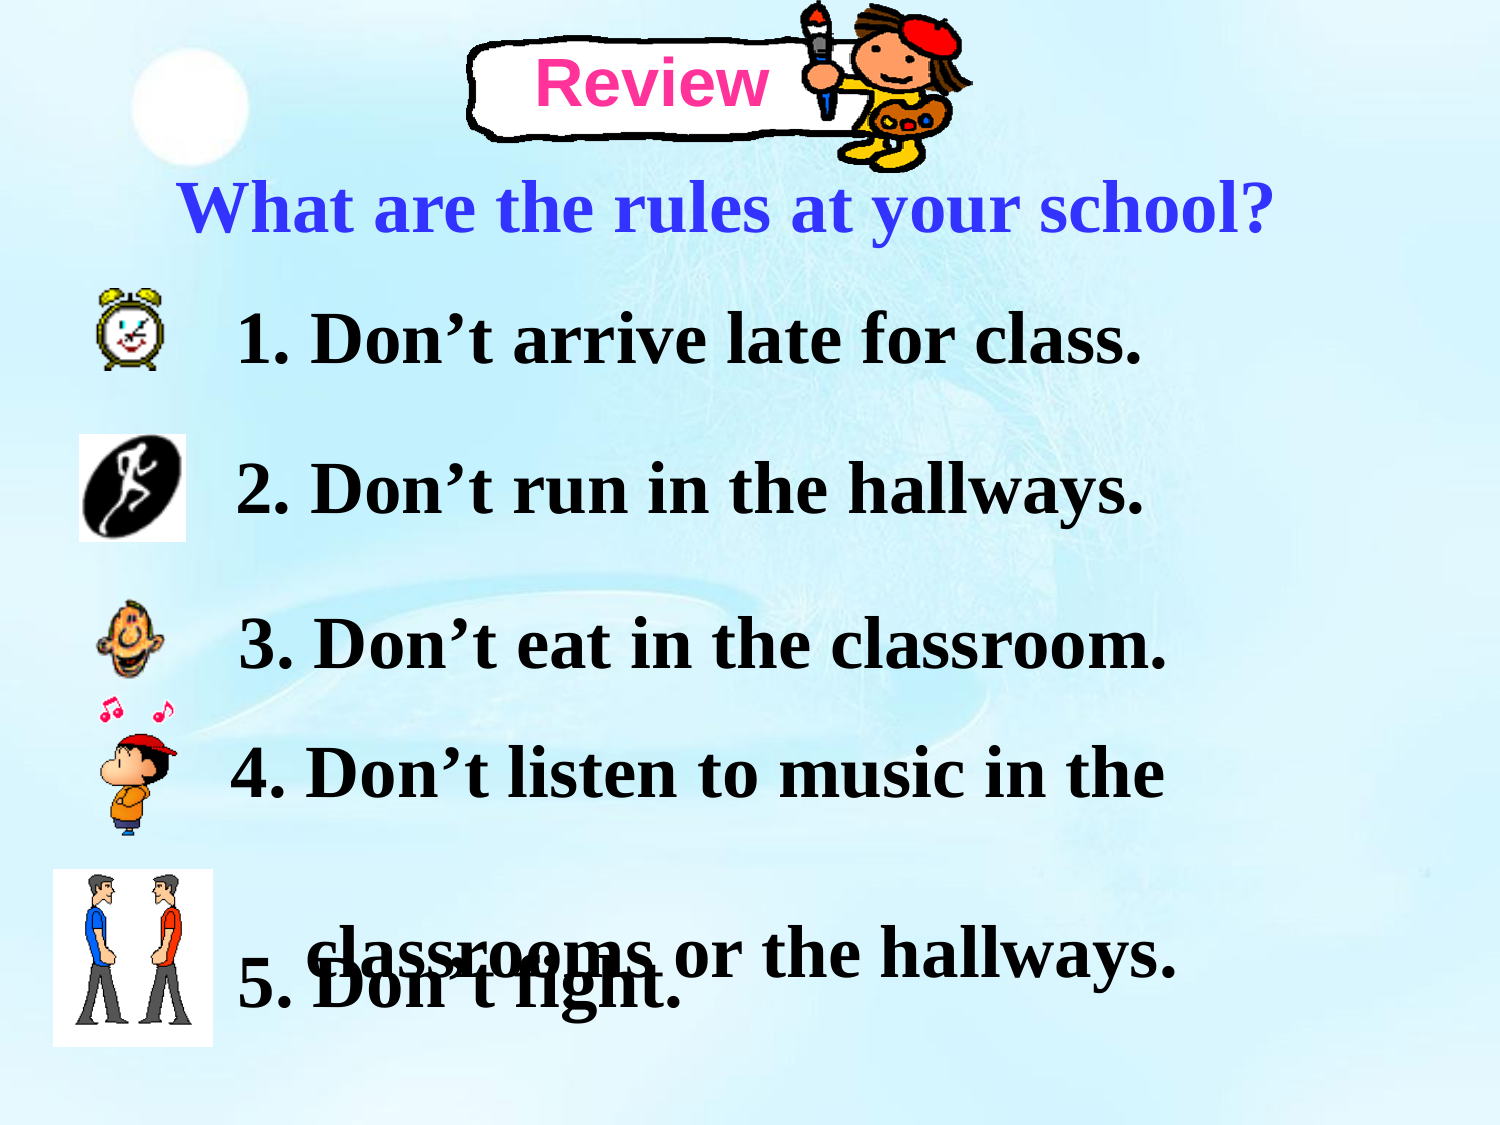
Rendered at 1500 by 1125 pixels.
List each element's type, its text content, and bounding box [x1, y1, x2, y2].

text_box 3. Don’t eat in the classroom. [224, 586, 1234, 692]
picture [0, 0, 1500, 1125]
text_box What are the rules at your school? [160, 150, 1293, 255]
text_box 1. Don’t arrive late for class. [220, 281, 1294, 386]
text_box 2. Don’t run in the hallways. [220, 430, 1424, 536]
text_box 4. Don’t listen to music in the classrooms or the hallways. [216, 714, 1301, 1000]
text_box 5. Don’t fight. [222, 925, 1097, 1031]
